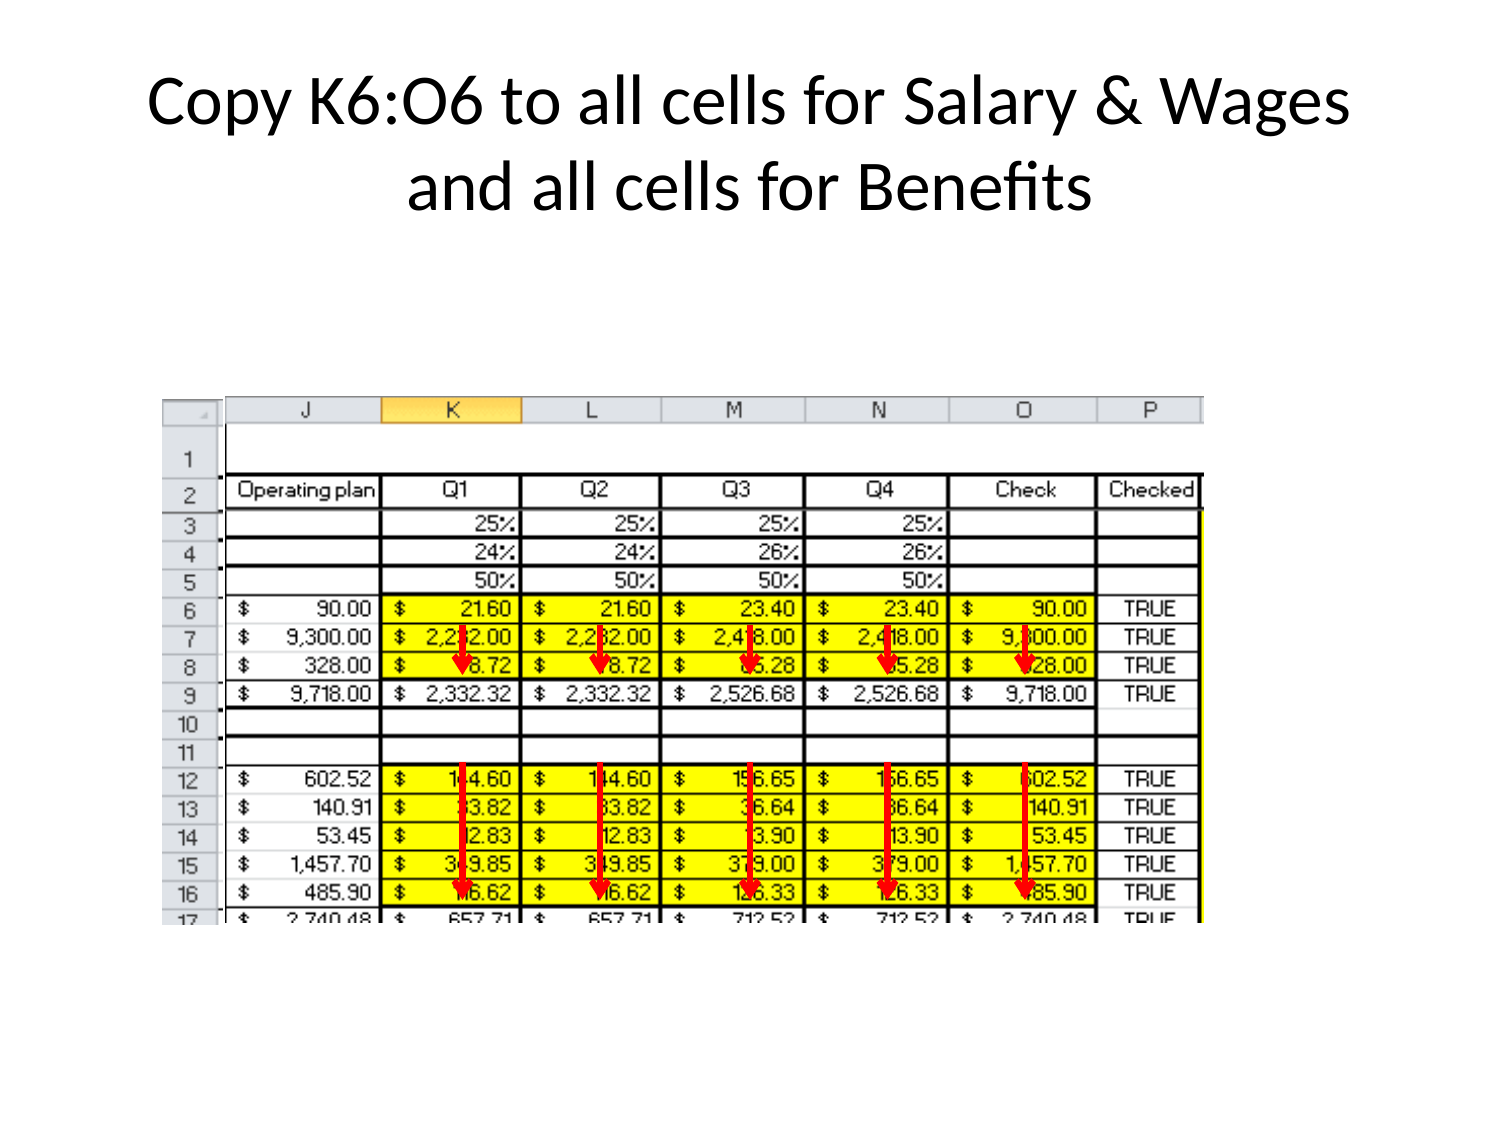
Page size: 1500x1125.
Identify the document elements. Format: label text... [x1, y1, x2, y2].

title Copy K6:O6 to all cells for Salary & Wages and all cells for Benefits [75, 45, 1425, 233]
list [224, 396, 1204, 924]
picture [162, 399, 223, 926]
